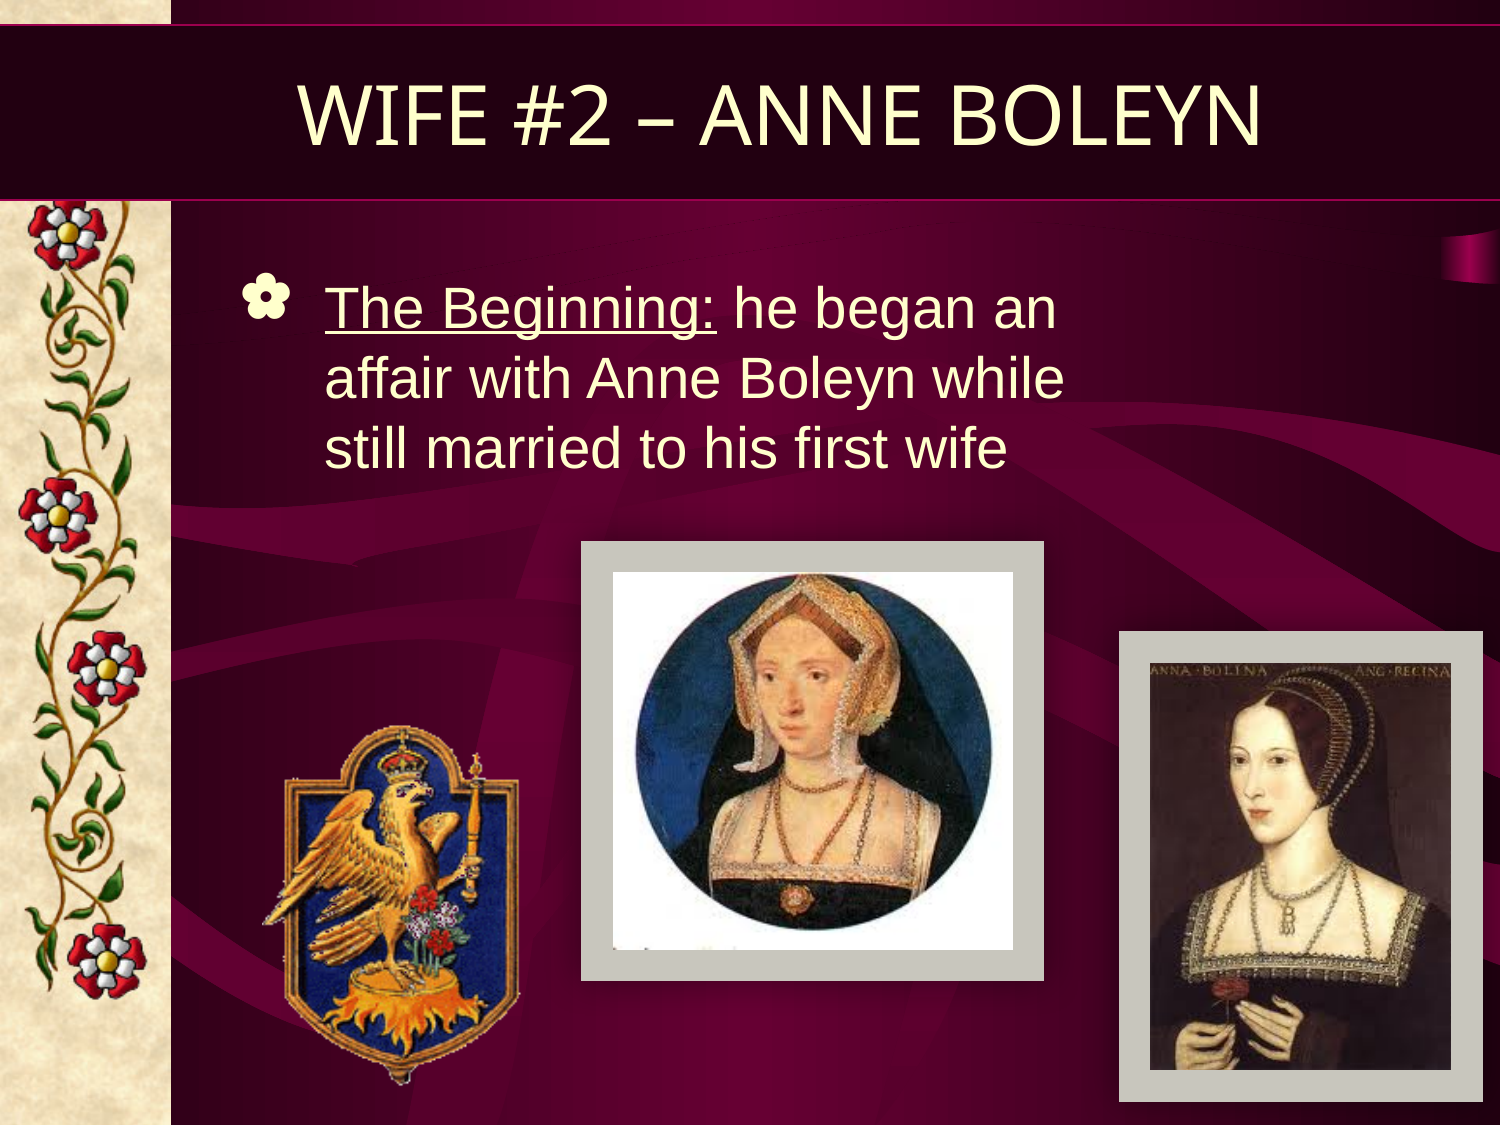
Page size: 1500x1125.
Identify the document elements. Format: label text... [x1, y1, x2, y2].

text_box WIFE #2 – ANNE BOLEYN [174, 24, 1500, 200]
picture [0, 0, 171, 1125]
picture [612, 571, 1014, 951]
picture [1149, 662, 1452, 1071]
text_box The Beginning: he began an affair with Anne Boleyn while still married to his first wife [225, 262, 1163, 488]
picture [262, 724, 523, 1088]
